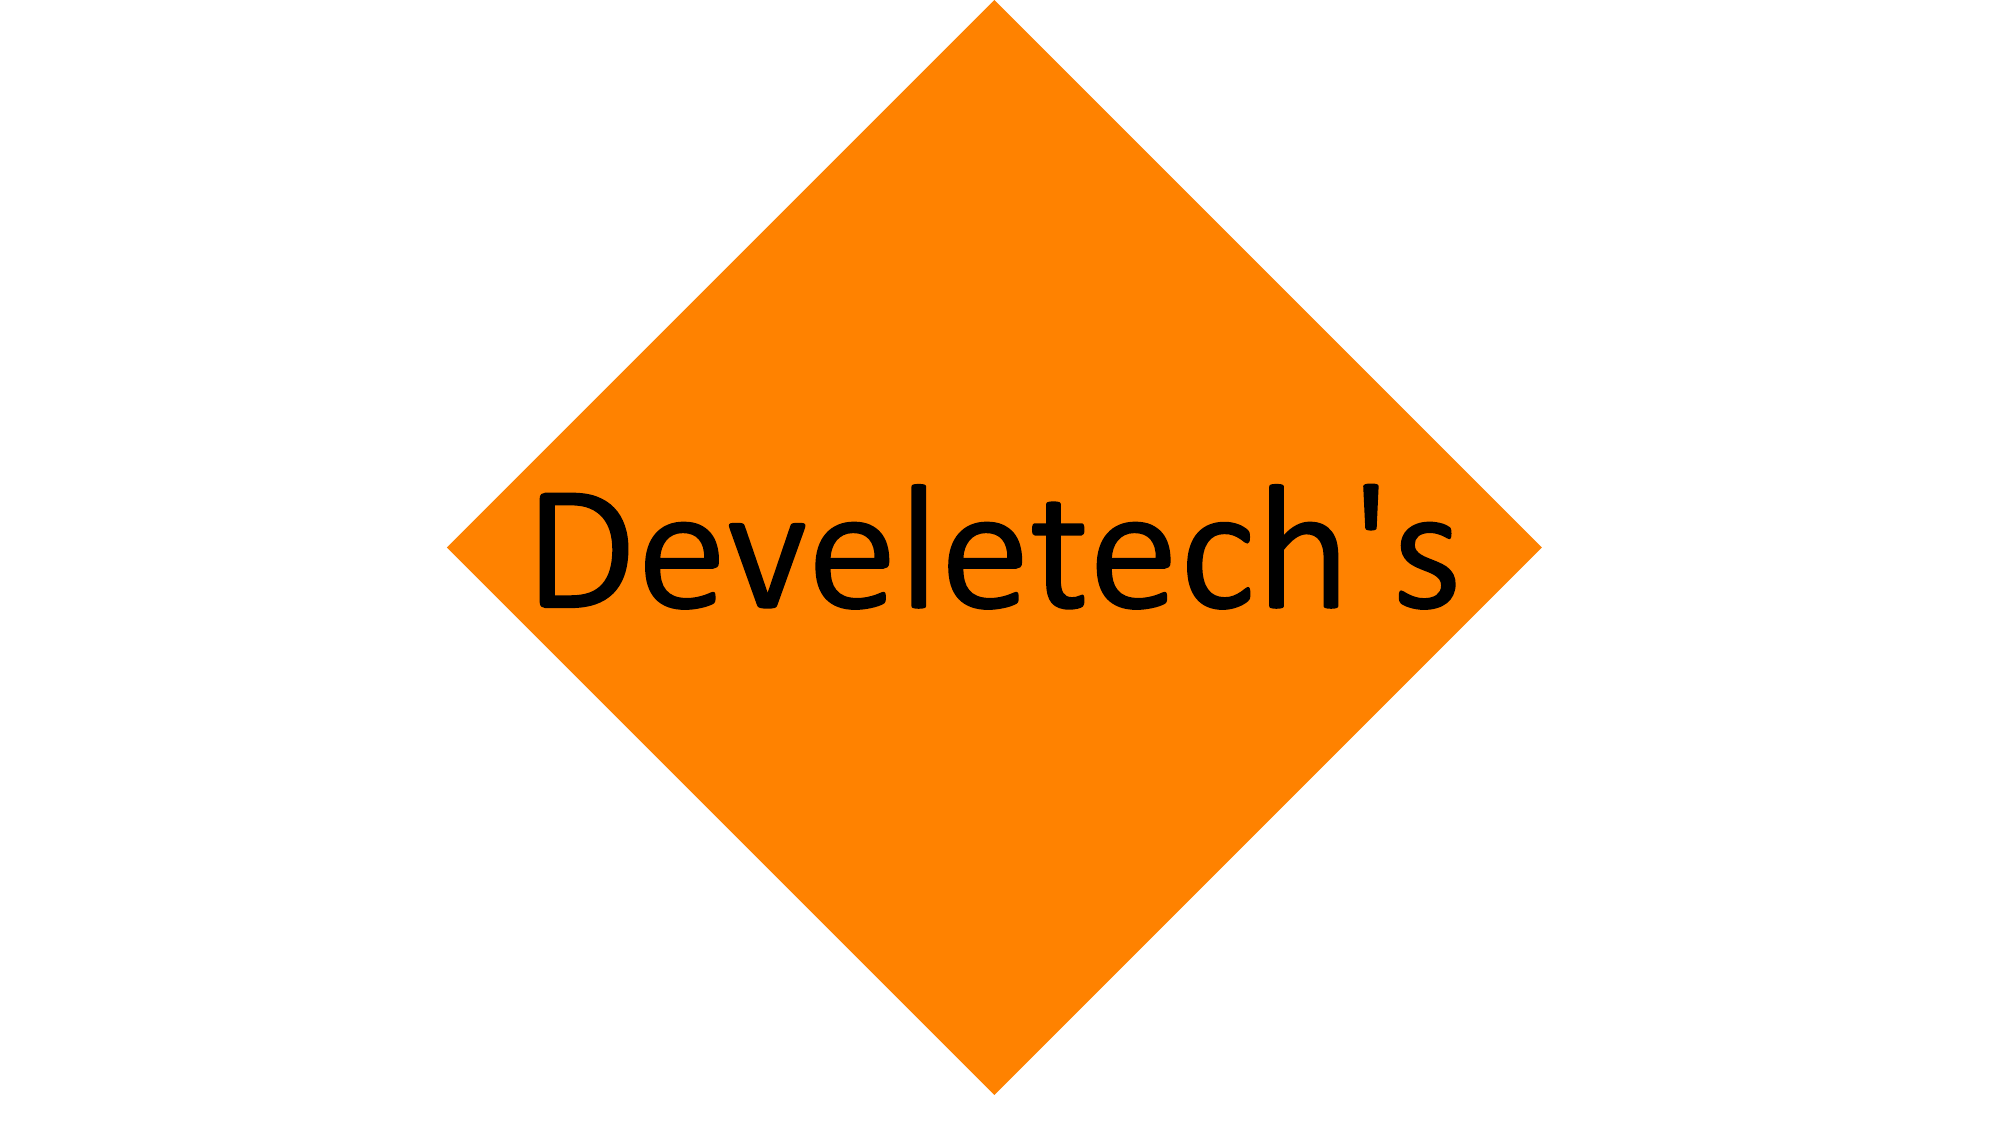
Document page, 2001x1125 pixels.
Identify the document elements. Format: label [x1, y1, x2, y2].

text_box [1031, 501, 1085, 610]
text_box [1096, 521, 1171, 610]
text_box [911, 483, 927, 609]
text_box [539, 492, 629, 609]
text_box [728, 522, 806, 609]
text_box [815, 521, 890, 610]
text_box [1398, 521, 1456, 610]
text_box [445, 0, 1544, 1097]
text_box [645, 521, 719, 610]
text_box [1269, 483, 1339, 609]
text_box [1187, 521, 1251, 610]
text_box [948, 521, 1023, 610]
text_box [1363, 483, 1379, 531]
